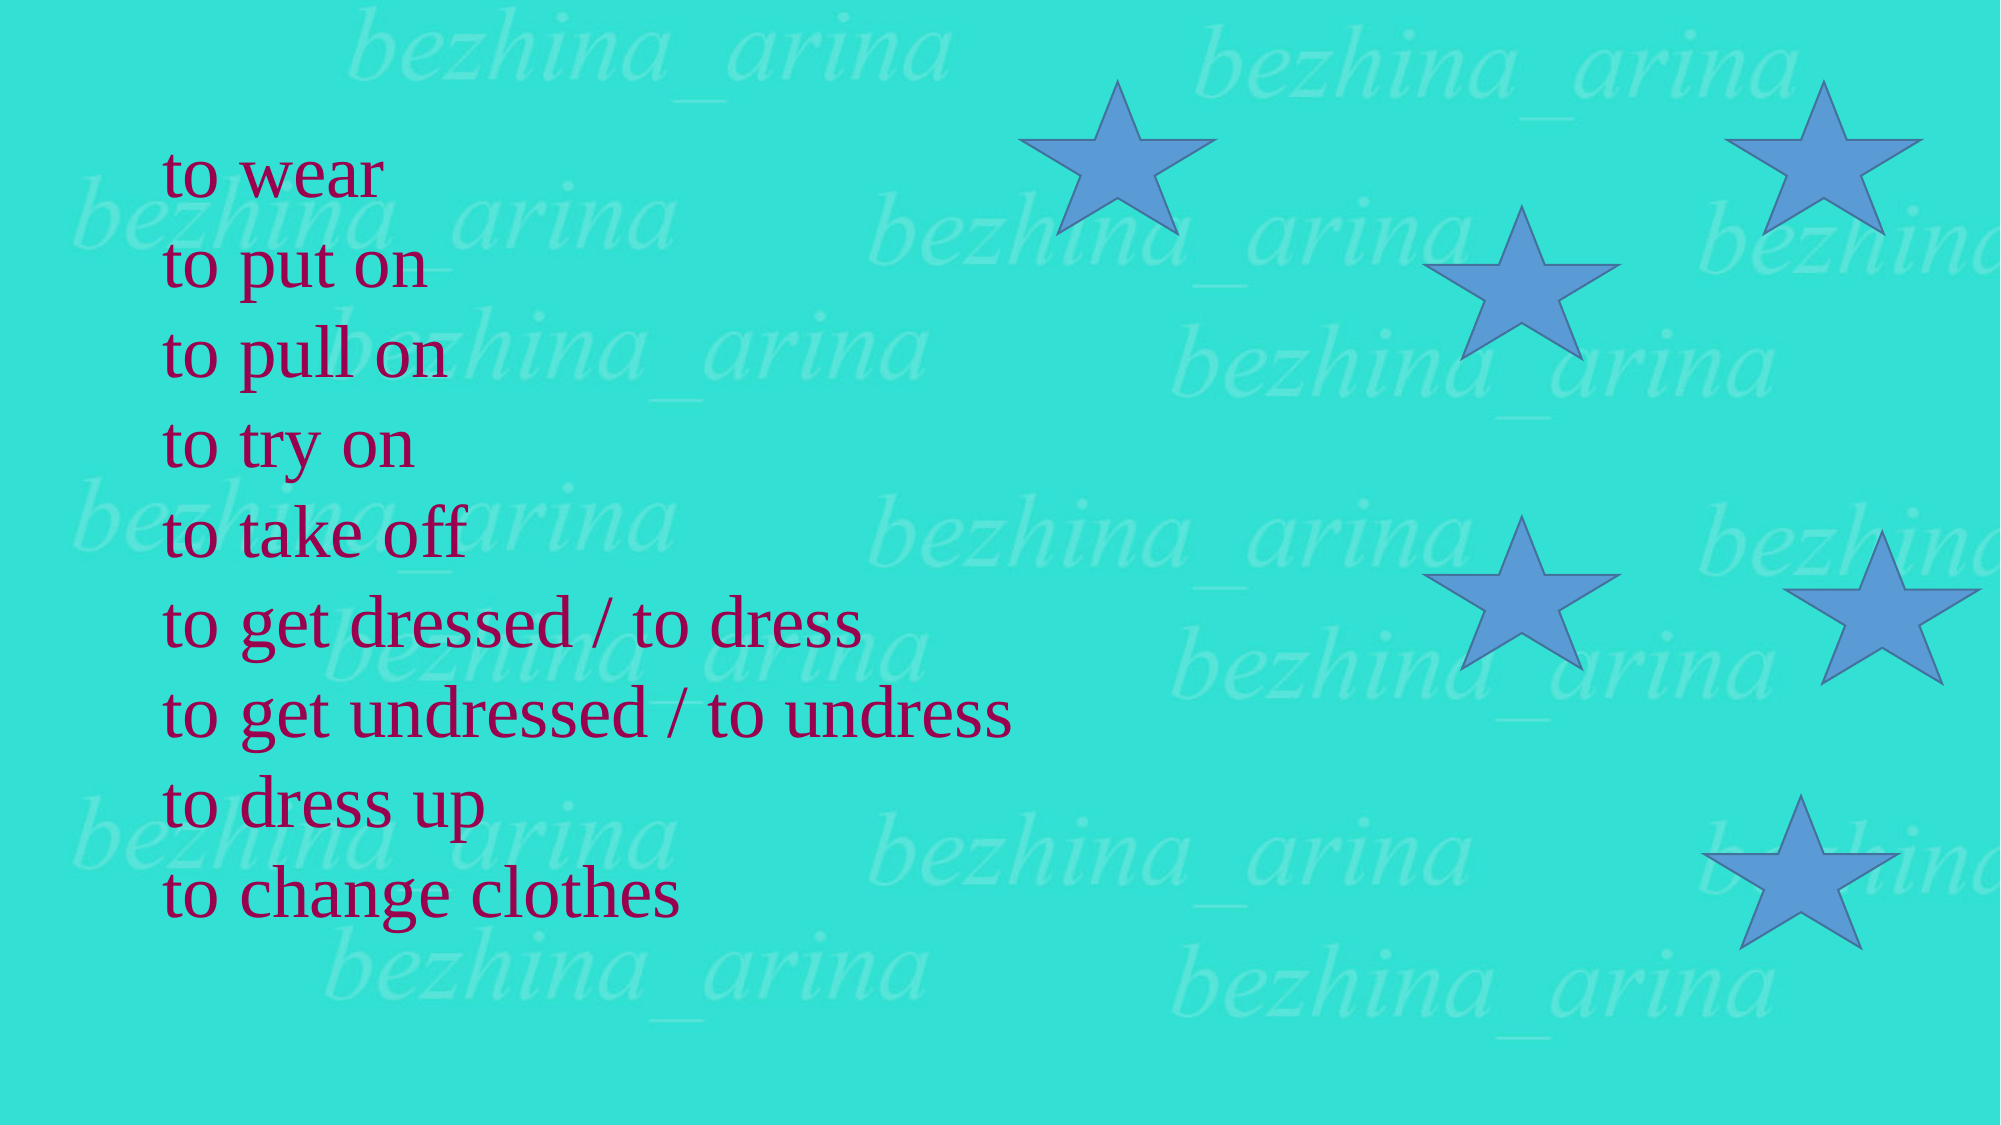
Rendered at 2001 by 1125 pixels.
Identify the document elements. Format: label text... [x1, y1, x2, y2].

text_box to wear to put on to pull on to try on to take off to get dressed / to dress to get undressed / to undress to dress up to change clothes [70, 114, 1363, 940]
text_box [1700, 793, 1902, 951]
text_box [1421, 514, 1623, 672]
text_box [1781, 528, 1983, 687]
text_box [1723, 78, 1925, 237]
text_box [1017, 78, 1219, 237]
picture [0, 0, 2001, 1125]
text_box [1421, 203, 1623, 362]
